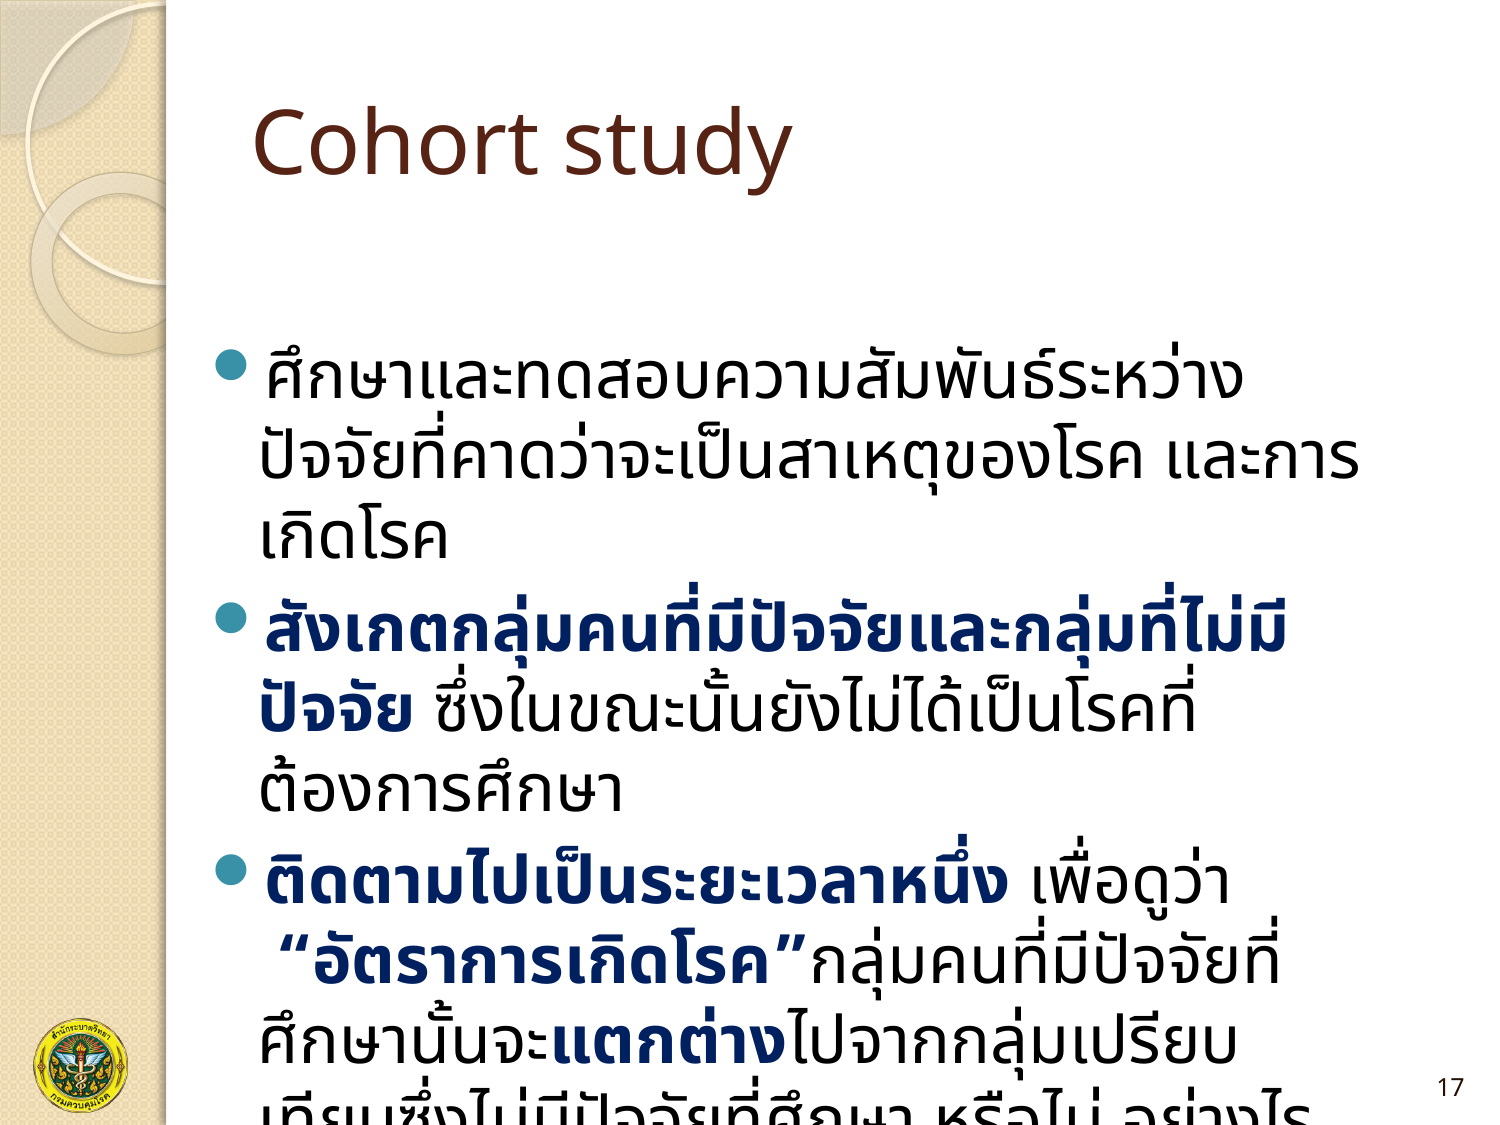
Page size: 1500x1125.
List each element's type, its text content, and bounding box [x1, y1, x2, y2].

list ศึกษาและทดสอบความสัมพันธ์ระหว่างปัจจัยที่คาดว่าจะเป็นสาเหตุของโรค และการเกิดโรค สังเกตกลุ่มคนที่มีปัจจัยและกลุ่มที่ไม่มีปัจจัย ซึ่งในขณะนั้นยังไม่ได้เป็นโรคที่ต้องการศึกษา ติดตามไปเป็นระยะเวลาหนึ่ง เพื่อดูว่า “อัตราการเกิดโรค”กลุ่มคนที่มีปัจจัยที่ศึกษานั้นจะแตกต่างไปจากกลุ่มเปรียบเทียบซึ่งไม่มีปัจจัยที่ศึกษา หรือไม่ อย่างไร [183, 324, 1388, 1050]
slide_number 17 [1413, 1034, 1488, 1113]
title Cohort study [235, 45, 1466, 233]
picture [33, 1018, 128, 1113]
